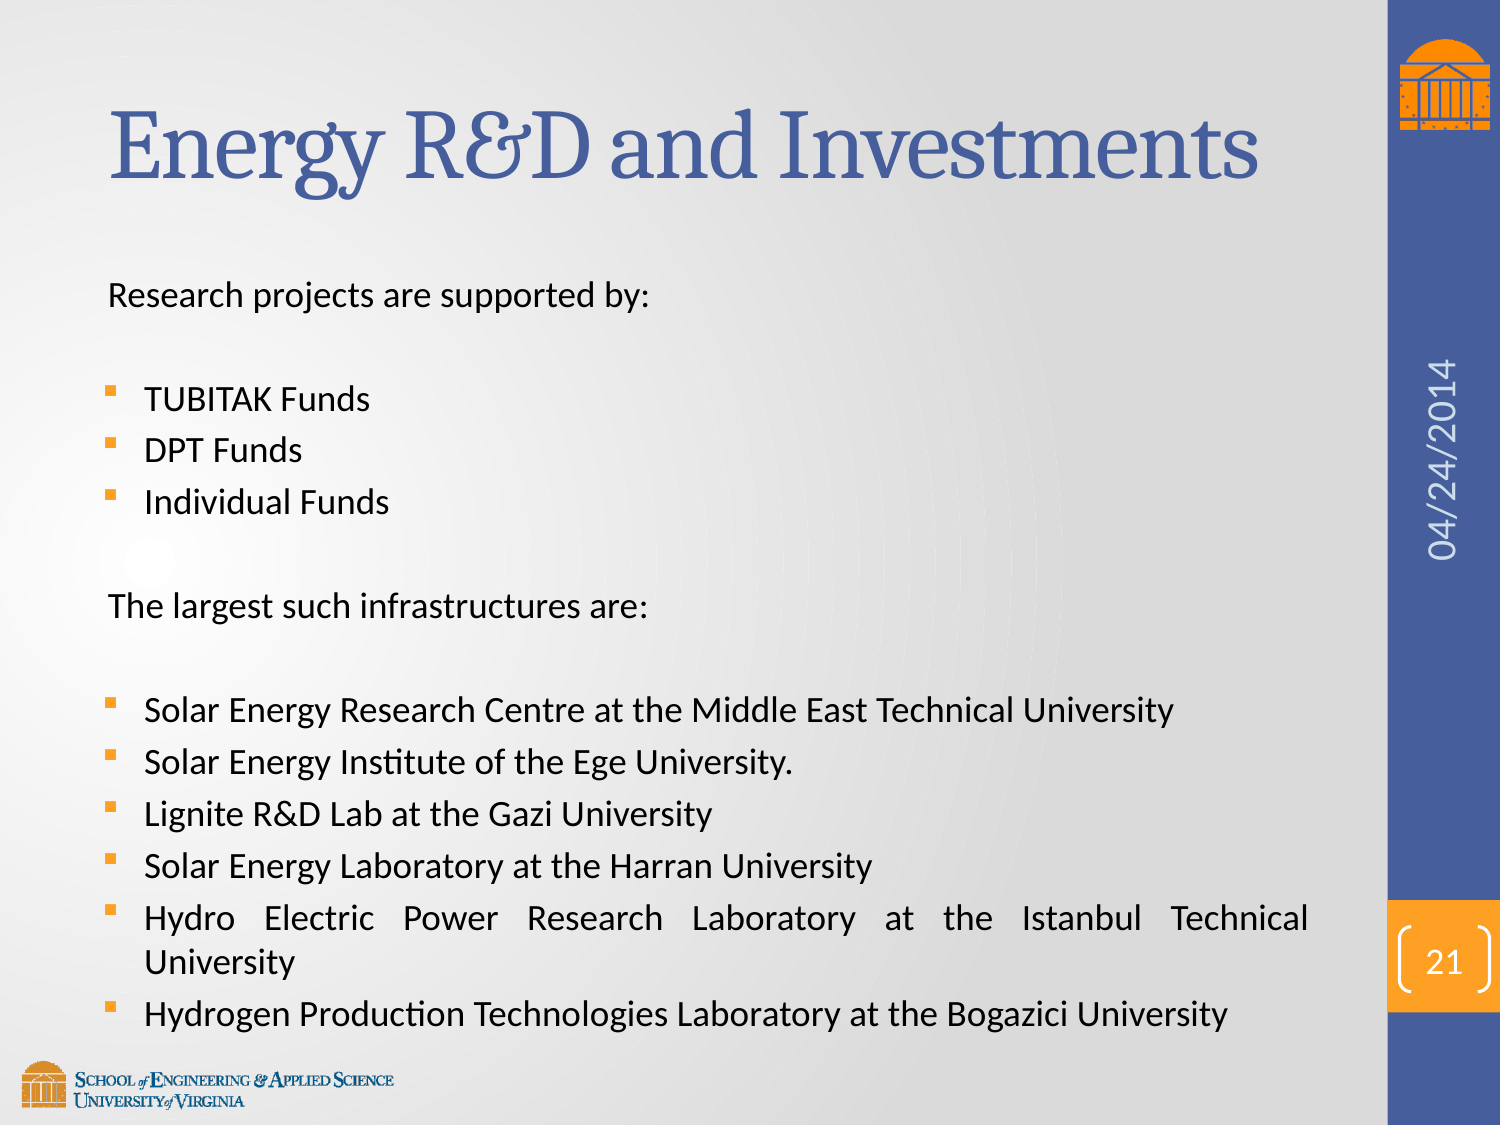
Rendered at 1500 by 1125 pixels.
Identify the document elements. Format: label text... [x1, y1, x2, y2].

list Research projects are supported by: TUBITAK Funds DPT Funds Individual Funds The largest such infrastructures are: Solar Energy Research Centre at the Middle East Technical University Solar Energy Institute of the Ege University. Lignite R&D Lab at the Gazi University Solar Energy Laboratory at the Harran University Hydro Electric Power Research Laboratory at the Istanbul Technical University Hydrogen Production Technologies Laboratory at the Bogazici University [75, 262, 1325, 1050]
slide_number 21 [1397, 925, 1492, 994]
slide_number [1408, 317, 1469, 577]
title Energy R&D and Investments [75, 45, 1325, 233]
picture [21, 1061, 394, 1110]
picture [1400, 39, 1490, 130]
